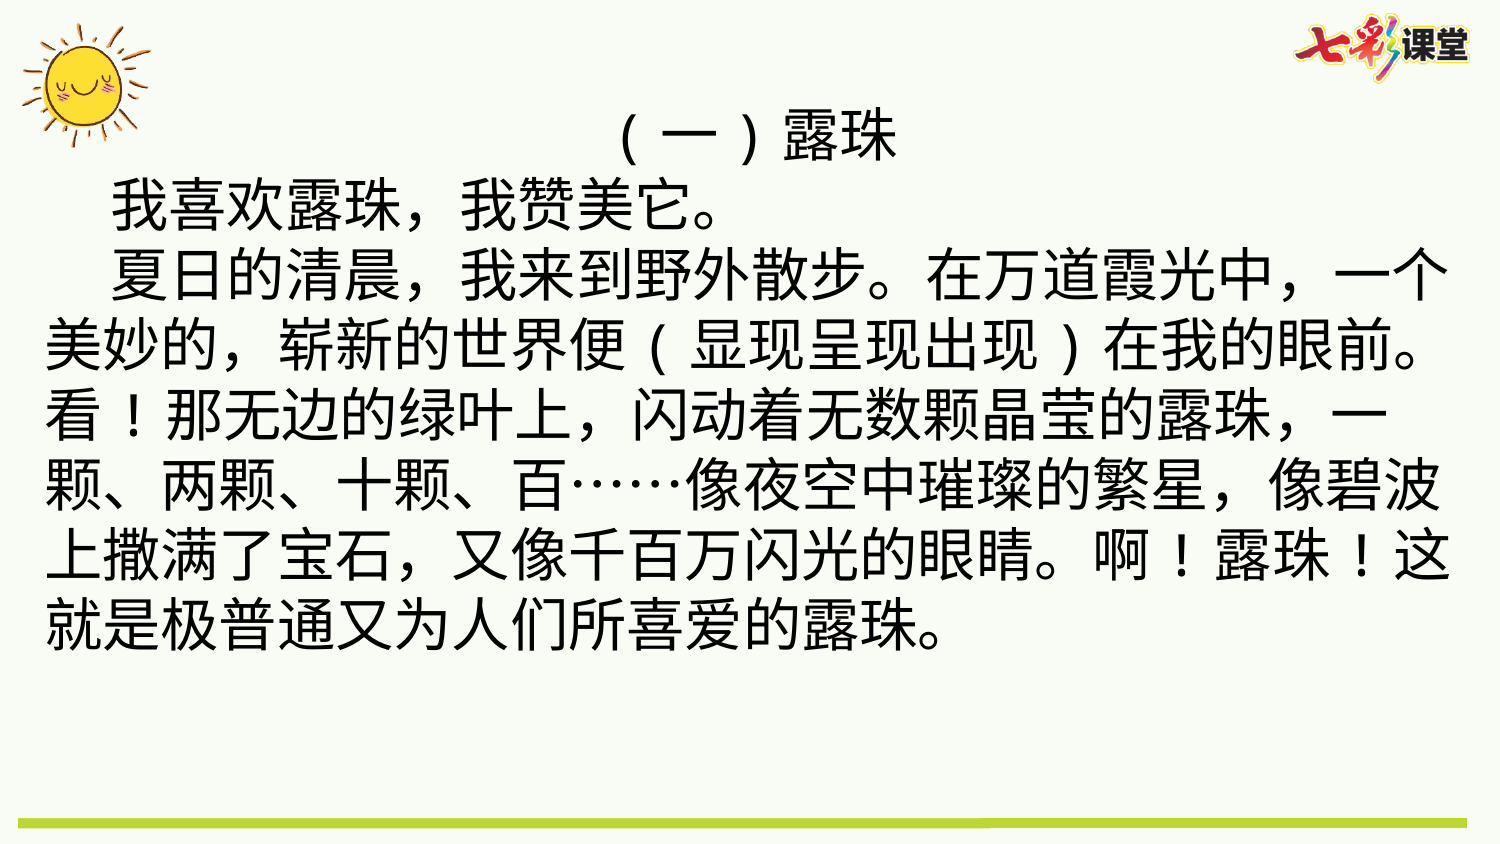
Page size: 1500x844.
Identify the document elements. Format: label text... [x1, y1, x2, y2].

picture [0, 0, 173, 172]
picture [1291, 9, 1472, 87]
picture [18, 771, 1467, 844]
text_box (一)露珠 我喜欢露珠，我赞美它。 夏日的清晨，我来到野外散步。在万道霞光中，一个美妙的，崭新的世界便(显现呈现出现)在我的眼前。看!那无边的绿叶上，闪动着无数颗晶莹的露珠，一颗、两颗、十颗、百……像夜空中璀璨的繁星，像碧波上撒满了宝石，又像千百万闪光的眼睛。啊!露珠!这就是极普通又为人们所喜爱的露珠。 [29, 91, 1480, 806]
